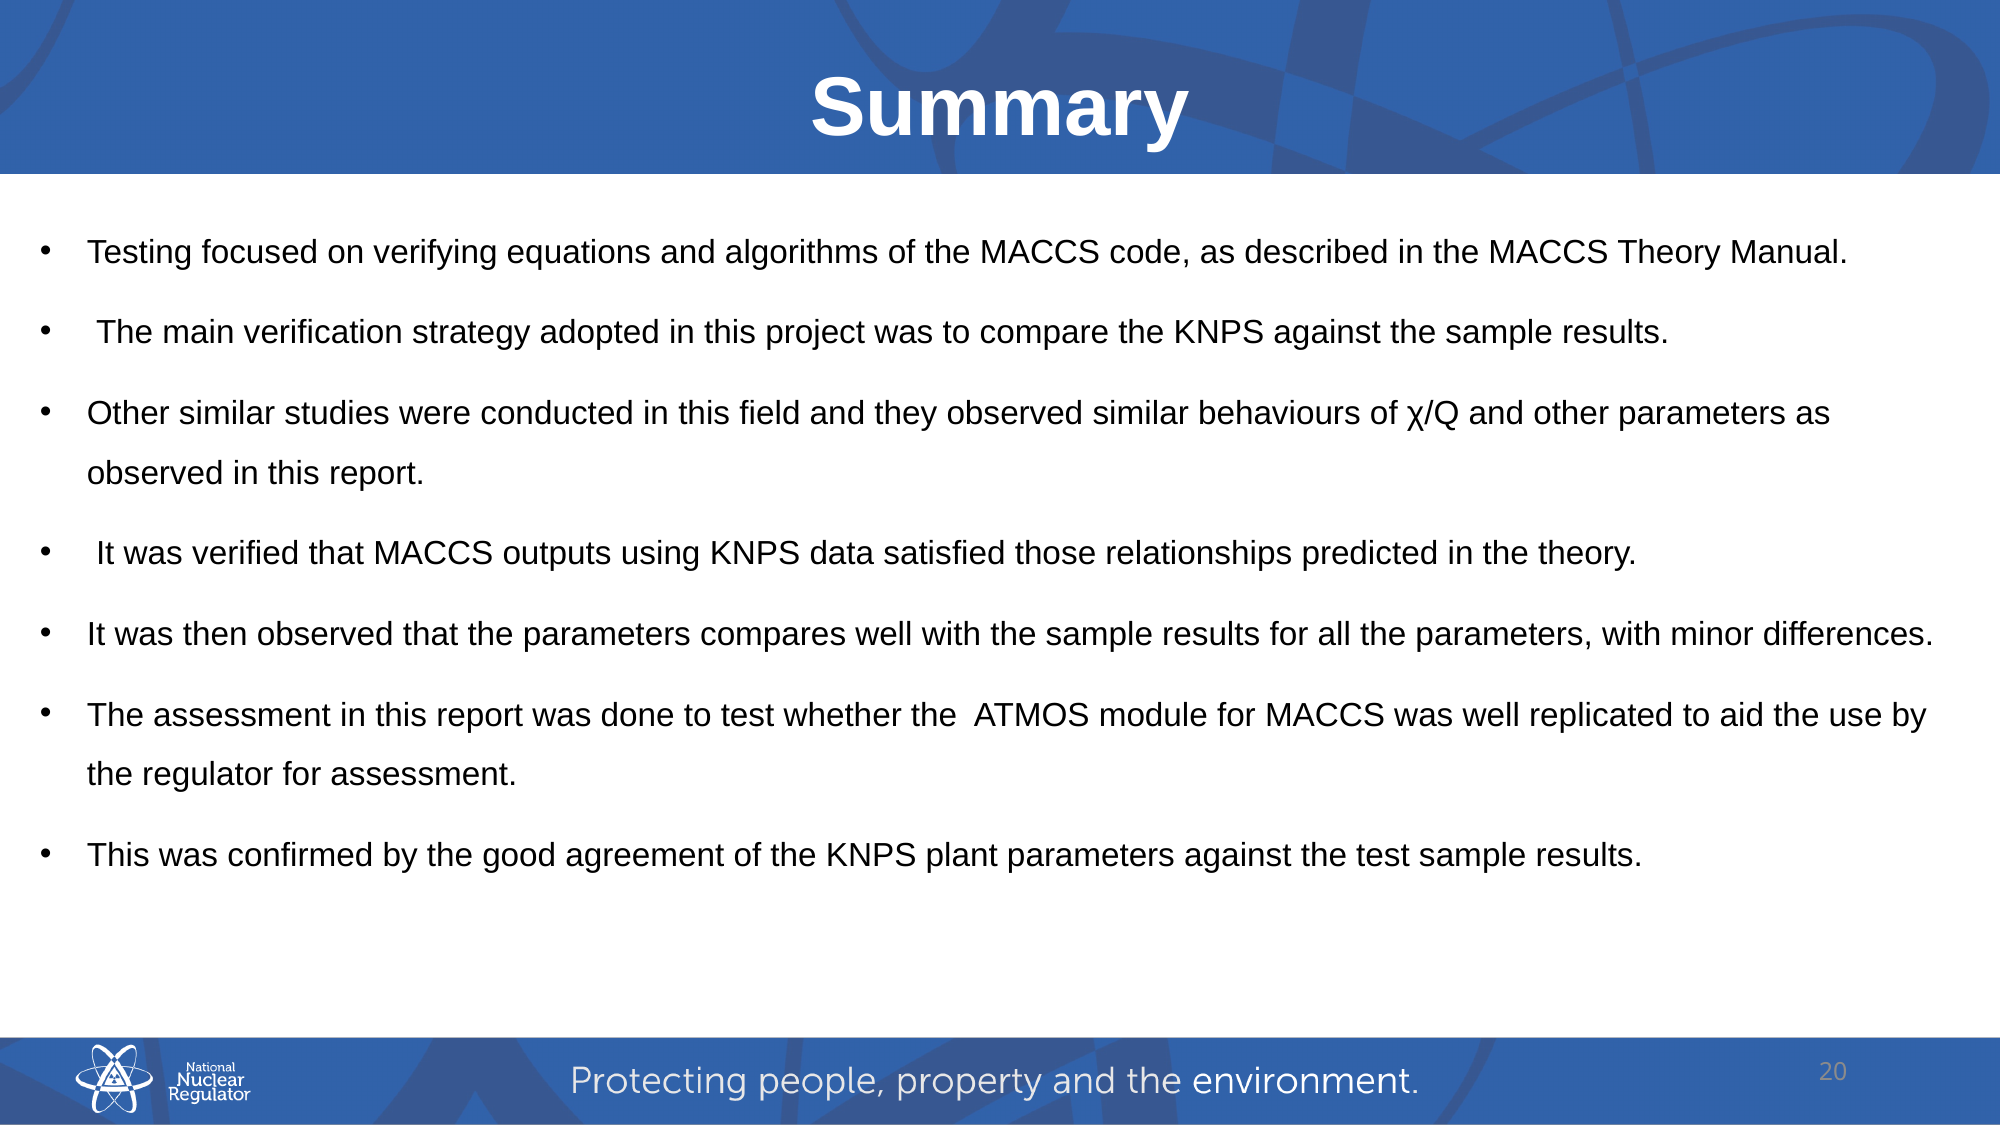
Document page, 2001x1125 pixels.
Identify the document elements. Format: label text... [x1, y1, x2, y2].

list Testing focused on verifying equations and algorithms of the MACCS code, as described in the MACCS Theory Manual. The main verification strategy adopted in this project was to compare the KNPS against the sample results. Other similar studies were conducted in this field and they observed similar behaviours of χ/Q and other parameters as observed in this report. It was verified that MACCS outputs using KNPS data satisfied those relationships predicted in the theory. It was then observed that the parameters compares well with the sample results for all the parameters, with minor differences. The assessment in this report was done to test whether the ATMOS module for MACCS was well replicated to aid the use by the regulator for assessment. This was confirmed by the good agreement of the KNPS plant parameters against the test sample results. [24, 202, 1955, 1014]
title Summary [137, 0, 1863, 218]
picture [0, 0, 2000, 1125]
slide_number 20 [1412, 1042, 1863, 1103]
